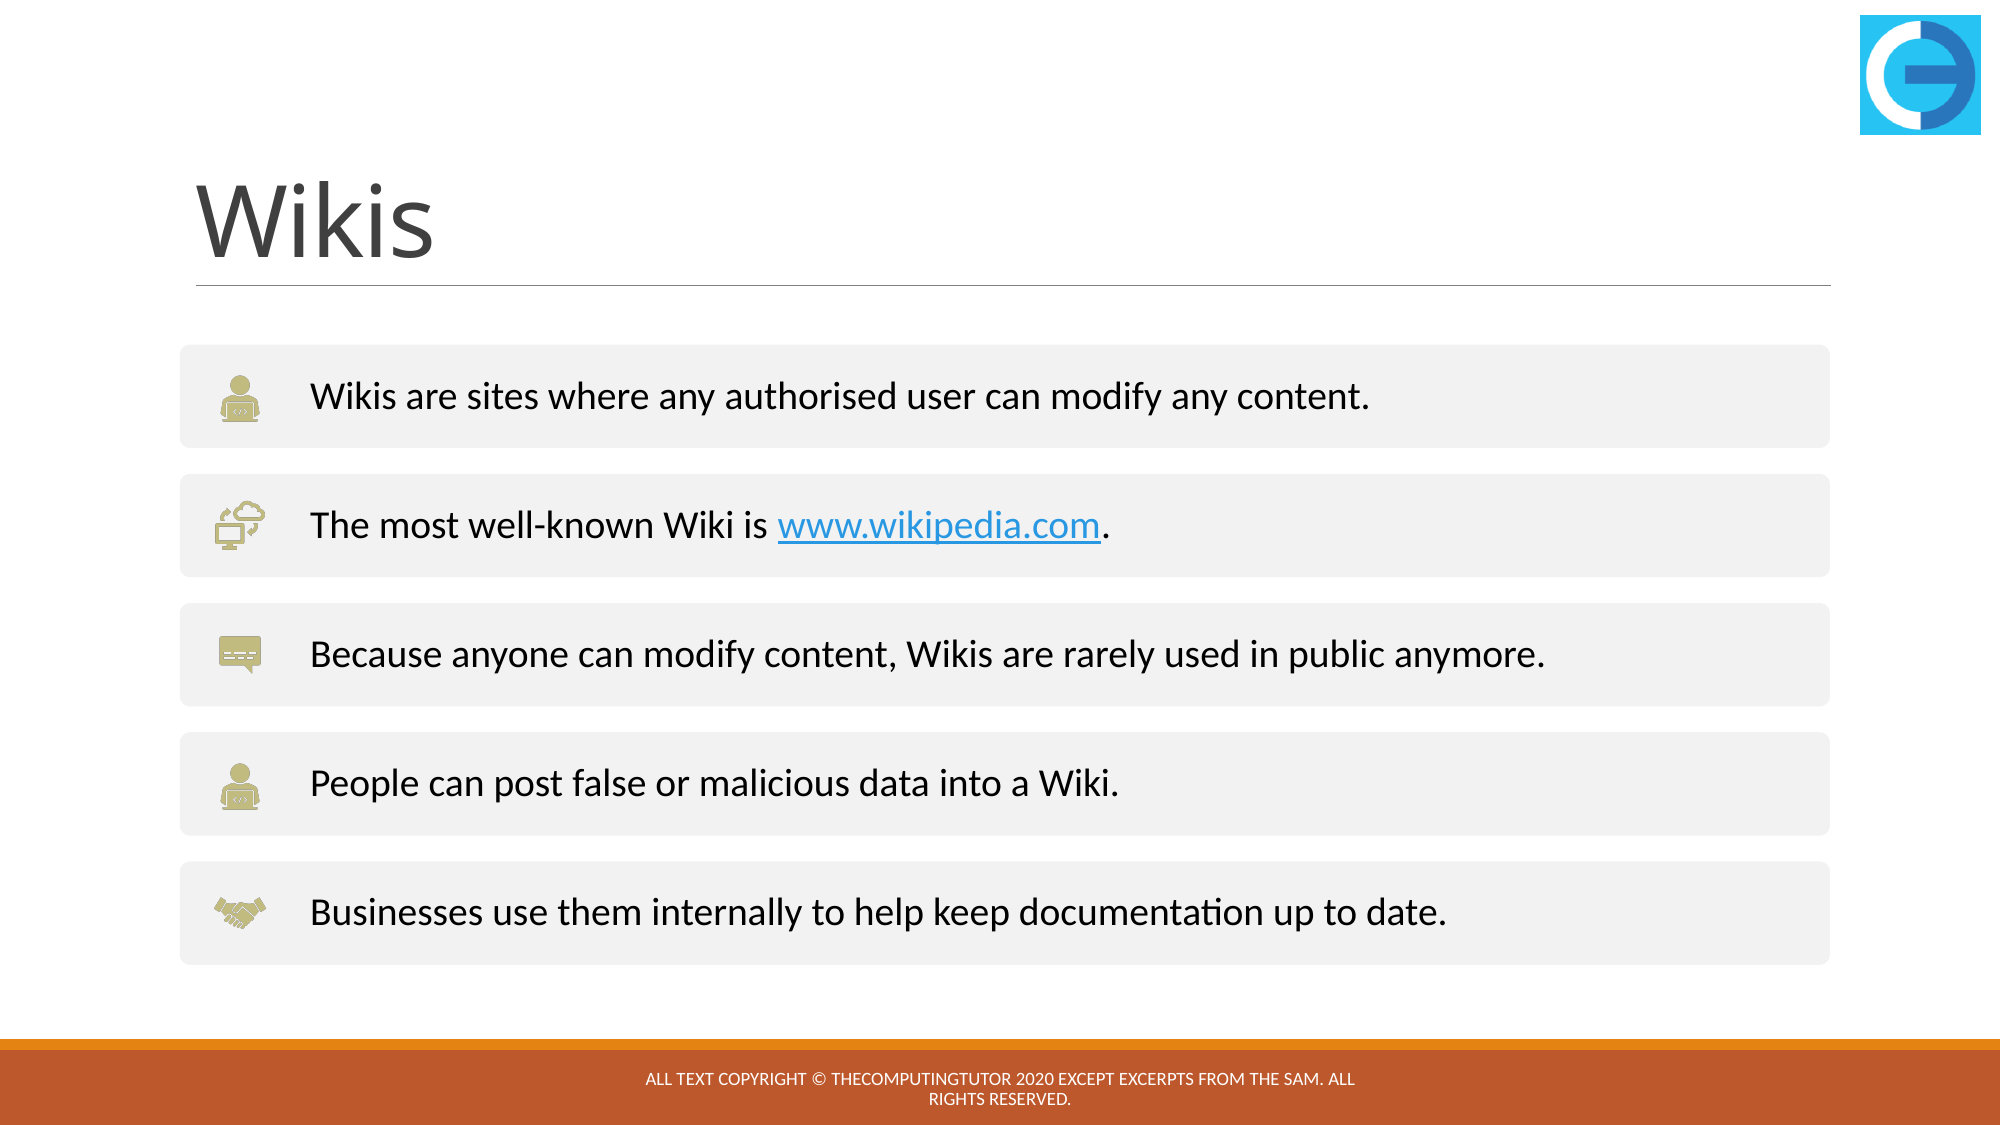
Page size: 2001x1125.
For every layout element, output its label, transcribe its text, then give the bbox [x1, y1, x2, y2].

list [179, 343, 1831, 966]
picture [1860, 15, 1981, 135]
title Wikis [180, 47, 1830, 285]
footer All text copyright © TheComputingTutor 2020 except excerpts from the SAM. All rights Reserved. [604, 1059, 1396, 1120]
